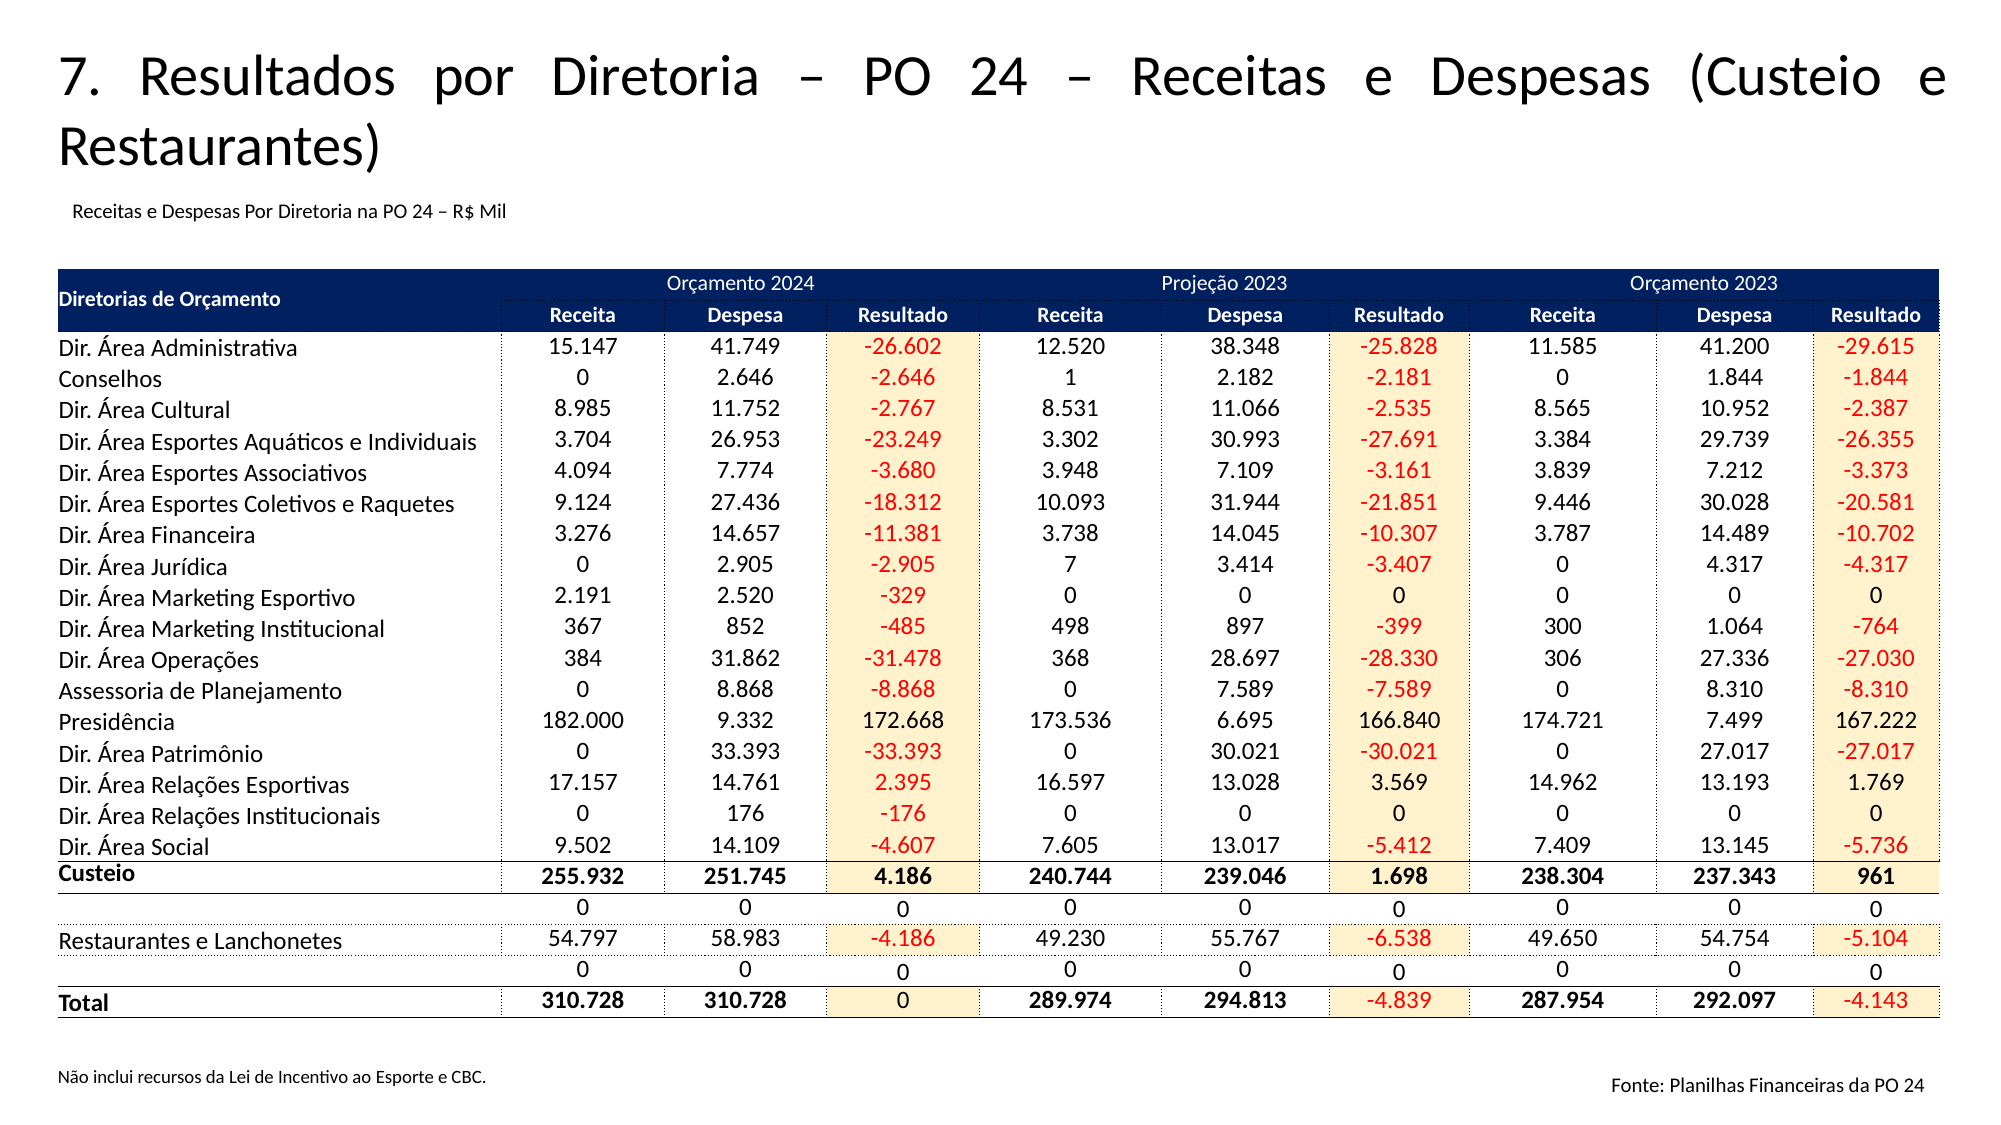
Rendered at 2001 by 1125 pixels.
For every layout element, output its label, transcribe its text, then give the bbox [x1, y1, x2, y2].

table_header Projeção 2023 [980, 269, 1469, 301]
table_cell 0 [502, 737, 664, 768]
table_cell 174.721 [1469, 706, 1656, 737]
table_cell Dir. Área Operações [58, 644, 502, 675]
table_cell 7.109 [1161, 456, 1329, 488]
table_cell -2.535 [1329, 394, 1469, 425]
table_cell 14.109 [664, 831, 827, 861]
table_cell Despesa [1161, 301, 1329, 332]
table_cell -2.387 [1813, 394, 1939, 425]
table_cell -29.615 [1813, 332, 1939, 363]
table_cell 9.502 [502, 831, 664, 861]
table_cell 852 [664, 612, 827, 644]
table_cell 7.605 [980, 831, 1161, 861]
table_cell 0 [502, 955, 664, 986]
table_cell 30.028 [1656, 488, 1813, 519]
table_cell -4.317 [1813, 550, 1939, 581]
table_cell 27.017 [1656, 737, 1813, 768]
table_cell 0 [1329, 581, 1469, 612]
table_cell 0 [827, 987, 980, 1017]
table_cell Dir. Área Relações Esportivas [58, 768, 502, 799]
table_cell 4.317 [1656, 550, 1813, 581]
table_cell -2.905 [827, 550, 980, 581]
table_cell 0 [1161, 799, 1329, 831]
table_cell 49.650 [1469, 924, 1656, 955]
table_cell 0 [980, 581, 1161, 612]
table_cell 0 [502, 799, 664, 831]
table_cell -3.680 [827, 456, 980, 488]
table_cell 11.066 [1161, 394, 1329, 425]
table_cell -399 [1329, 612, 1469, 644]
table_cell Dir. Área Esportes Associativos [58, 456, 502, 488]
table_cell -5.736 [1813, 831, 1939, 861]
table_cell 182.000 [502, 706, 664, 737]
table_cell 0 [980, 737, 1161, 768]
table_cell -27.030 [1813, 644, 1939, 675]
table_cell -31.478 [827, 644, 980, 675]
table_cell -6.538 [1329, 924, 1469, 955]
table_cell 8.310 [1656, 675, 1813, 706]
table_cell 0 [980, 894, 1161, 924]
table_cell 0 [980, 799, 1161, 831]
table_cell -20.581 [1813, 488, 1939, 519]
table_cell 166.840 [1329, 706, 1469, 737]
table_cell 29.739 [1656, 425, 1813, 456]
table_cell 33.393 [664, 737, 827, 768]
table_cell 300 [1469, 612, 1656, 644]
table_cell 10.952 [1656, 394, 1813, 425]
table_cell Dir. Área Esportes Aquáticos e Individuais [58, 425, 502, 456]
table_cell -3.373 [1813, 456, 1939, 488]
table_cell 41.749 [664, 332, 827, 363]
table_cell Dir. Área Marketing Esportivo [58, 581, 502, 612]
table_cell -26.602 [827, 332, 980, 363]
table_cell 3.569 [1329, 768, 1469, 799]
table_cell 1.844 [1656, 363, 1813, 394]
table_cell 292.097 [1656, 987, 1813, 1017]
table_cell 13.017 [1161, 831, 1329, 861]
table_cell 14.657 [664, 519, 827, 550]
table_cell 4.186 [827, 862, 980, 893]
table_cell 1.769 [1813, 768, 1939, 799]
table_cell -3.161 [1329, 456, 1469, 488]
table_cell Despesa [664, 301, 827, 332]
table_cell 498 [980, 612, 1161, 644]
table_cell -26.355 [1813, 425, 1939, 456]
table_cell 237.343 [1656, 862, 1813, 893]
table_cell 7.212 [1656, 456, 1813, 488]
table_cell 0 [1329, 799, 1469, 831]
table_cell -25.828 [1329, 332, 1469, 363]
table_cell -4.143 [1813, 987, 1939, 1017]
table_cell -2.181 [1329, 363, 1469, 394]
table_cell 3.787 [1469, 519, 1656, 550]
table_cell -27.017 [1813, 737, 1939, 768]
table_cell 368 [980, 644, 1161, 675]
table_header Diretorias de Orçamento [58, 269, 502, 332]
table_cell -2.767 [827, 394, 980, 425]
table_cell 0 [1469, 955, 1656, 986]
table_cell 58.983 [664, 924, 827, 955]
table_cell 38.348 [1161, 332, 1329, 363]
table_cell -4.607 [827, 831, 980, 861]
table_cell 1.698 [1329, 862, 1469, 893]
table_cell 27.336 [1656, 644, 1813, 675]
table_cell 3.276 [502, 519, 664, 550]
table_cell -10.702 [1813, 519, 1939, 550]
table_cell 8.565 [1469, 394, 1656, 425]
table_cell Conselhos [58, 363, 502, 394]
table_cell -27.691 [1329, 425, 1469, 456]
table_cell Despesa [1656, 301, 1813, 332]
table_cell 31.944 [1161, 488, 1329, 519]
table_cell 173.536 [980, 706, 1161, 737]
table_cell 0 [827, 955, 980, 986]
table_cell 310.728 [664, 987, 827, 1017]
table_cell Presidência [58, 706, 502, 737]
table_cell 0 [827, 894, 980, 924]
table_cell -21.851 [1329, 488, 1469, 519]
table_cell 30.021 [1161, 737, 1329, 768]
table_cell 0 [1656, 955, 1813, 986]
table_cell 3.738 [980, 519, 1161, 550]
table_cell 0 [502, 363, 664, 394]
table_cell 2.905 [664, 550, 827, 581]
table_cell -1.844 [1813, 363, 1939, 394]
table_cell -3.407 [1329, 550, 1469, 581]
table_cell 0 [1813, 955, 1939, 986]
table_cell Total [58, 987, 502, 1017]
table_cell 0 [1656, 799, 1813, 831]
table_cell Dir. Área Social [58, 831, 502, 861]
table_cell 0 [1469, 363, 1656, 394]
table_cell 306 [1469, 644, 1656, 675]
table_cell 0 [1813, 894, 1939, 924]
table_cell 167.222 [1813, 706, 1939, 737]
table_cell 16.597 [980, 768, 1161, 799]
table_cell Dir. Área Marketing Institucional [58, 612, 502, 644]
table_cell 2.182 [1161, 363, 1329, 394]
table_cell 10.093 [980, 488, 1161, 519]
table_cell 0 [1469, 550, 1656, 581]
table_cell -485 [827, 612, 980, 644]
table_cell 0 [502, 894, 664, 924]
table_cell 14.045 [1161, 519, 1329, 550]
table_cell 384 [502, 644, 664, 675]
table_cell 3.839 [1469, 456, 1656, 488]
table_cell 239.046 [1161, 862, 1329, 893]
text_box Não inclui recursos da Lei de Incentivo ao Esporte e CBC. [43, 1057, 1945, 1095]
table_cell 31.862 [664, 644, 827, 675]
table_cell 17.157 [502, 768, 664, 799]
table_cell Resultado [1813, 301, 1939, 332]
table_cell 54.754 [1656, 924, 1813, 955]
table_cell Dir. Área Relações Institucionais [58, 799, 502, 831]
table_cell 27.436 [664, 488, 827, 519]
table_cell [58, 894, 502, 924]
table_cell 14.962 [1469, 768, 1656, 799]
table_cell 3.948 [980, 456, 1161, 488]
table_cell -30.021 [1329, 737, 1469, 768]
table_cell 0 [1161, 581, 1329, 612]
table_cell 2.520 [664, 581, 827, 612]
table_cell 54.797 [502, 924, 664, 955]
table_header Orçamento 2023 [1469, 269, 1939, 301]
table_cell 0 [1469, 737, 1656, 768]
text_box 7. Resultados por Diretoria – PO 24 – Receitas e Despesas (Custeio e Restaurantes) [43, 30, 1964, 185]
table_cell -5.104 [1813, 924, 1939, 955]
table_cell Resultado [1329, 301, 1469, 332]
table_cell -5.412 [1329, 831, 1469, 861]
table_cell Restaurantes e Lanchonetes [58, 924, 502, 955]
table_cell 0 [980, 675, 1161, 706]
table_cell 0 [1813, 799, 1939, 831]
table_cell -11.381 [827, 519, 980, 550]
table_cell 0 [980, 955, 1161, 986]
table_cell 14.489 [1656, 519, 1813, 550]
table_cell Custeio [58, 862, 502, 893]
table_cell 0 [1469, 675, 1656, 706]
table_cell -329 [827, 581, 980, 612]
table_cell 0 [1656, 894, 1813, 924]
table_cell 0 [1469, 581, 1656, 612]
table_cell 367 [502, 612, 664, 644]
table_cell 3.704 [502, 425, 664, 456]
table_cell 7.774 [664, 456, 827, 488]
table_cell 13.028 [1161, 768, 1329, 799]
table_cell 0 [502, 550, 664, 581]
table_cell 3.414 [1161, 550, 1329, 581]
table_cell Dir. Área Cultural [58, 394, 502, 425]
table_cell Assessoria de Planejamento [58, 675, 502, 706]
table_cell 1.064 [1656, 612, 1813, 644]
table_cell -33.393 [827, 737, 980, 768]
table_cell 41.200 [1656, 332, 1813, 363]
table_cell 0 [1813, 581, 1939, 612]
table_cell 0 [502, 675, 664, 706]
table_cell 9.332 [664, 706, 827, 737]
table_cell 0 [1161, 955, 1329, 986]
table_cell 2.646 [664, 363, 827, 394]
table_cell 2.191 [502, 581, 664, 612]
table_cell Dir. Área Esportes Coletivos e Raquetes [58, 488, 502, 519]
table_cell 3.302 [980, 425, 1161, 456]
table_cell 4.094 [502, 456, 664, 488]
table_cell 8.868 [664, 675, 827, 706]
table_cell Receita [502, 301, 664, 332]
table_cell 2.395 [827, 768, 980, 799]
table_cell 287.954 [1469, 987, 1656, 1017]
table_cell 49.230 [980, 924, 1161, 955]
table_cell 0 [1656, 581, 1813, 612]
table_cell 961 [1813, 862, 1939, 893]
table_cell 240.744 [980, 862, 1161, 893]
table_cell 0 [1329, 955, 1469, 986]
table_cell -28.330 [1329, 644, 1469, 675]
table_cell 8.531 [980, 394, 1161, 425]
table_cell 11.752 [664, 394, 827, 425]
table_cell -23.249 [827, 425, 980, 456]
table_cell 3.384 [1469, 425, 1656, 456]
table_cell 251.745 [664, 862, 827, 893]
table_cell 14.761 [664, 768, 827, 799]
table_cell -764 [1813, 612, 1939, 644]
table_cell 0 [1469, 799, 1656, 831]
table_cell -8.310 [1813, 675, 1939, 706]
table_cell Dir. Área Financeira [58, 519, 502, 550]
table_cell 7.409 [1469, 831, 1656, 861]
table_cell 9.124 [502, 488, 664, 519]
table_cell 255.932 [502, 862, 664, 893]
table_cell Receita [1469, 301, 1656, 332]
table_cell 12.520 [980, 332, 1161, 363]
table_cell Dir. Área Patrimônio [58, 737, 502, 768]
table_cell 8.985 [502, 394, 664, 425]
text_box Receitas e Despesas Por Diretoria na PO 24 – R$ Mil [57, 190, 550, 230]
table_cell 172.668 [827, 706, 980, 737]
table_cell -176 [827, 799, 980, 831]
table_cell 0 [1329, 894, 1469, 924]
table_cell 28.697 [1161, 644, 1329, 675]
table_cell -18.312 [827, 488, 980, 519]
text_box Fonte: Planilhas Financeiras da PO 24 [1596, 1064, 1974, 1105]
table_cell 294.813 [1161, 987, 1329, 1017]
table_cell 13.145 [1656, 831, 1813, 861]
table_cell -8.868 [827, 675, 980, 706]
table_cell -2.646 [827, 363, 980, 394]
table_cell Dir. Área Jurídica [58, 550, 502, 581]
table_cell Receita [980, 301, 1161, 332]
table_cell 9.446 [1469, 488, 1656, 519]
table_cell 0 [664, 955, 827, 986]
table_cell 7.589 [1161, 675, 1329, 706]
table_cell 238.304 [1469, 862, 1656, 893]
table_cell 13.193 [1656, 768, 1813, 799]
table_cell 15.147 [502, 332, 664, 363]
table_cell -4.186 [827, 924, 980, 955]
table_cell 26.953 [664, 425, 827, 456]
table_cell 1 [980, 363, 1161, 394]
table_cell Dir. Área Administrativa [58, 332, 502, 363]
table_cell 30.993 [1161, 425, 1329, 456]
table_cell [58, 955, 502, 986]
table_cell 7 [980, 550, 1161, 581]
table_cell 310.728 [502, 987, 664, 1017]
table_cell 6.695 [1161, 706, 1329, 737]
table_cell -4.839 [1329, 987, 1469, 1017]
table_cell -7.589 [1329, 675, 1469, 706]
table_cell 176 [664, 799, 827, 831]
table_cell 11.585 [1469, 332, 1656, 363]
table_cell -10.307 [1329, 519, 1469, 550]
table_header Orçamento 2024 [502, 269, 980, 301]
table_cell Resultado [827, 301, 980, 332]
table_cell 289.974 [980, 987, 1161, 1017]
table_cell 897 [1161, 612, 1329, 644]
table_cell 0 [1469, 894, 1656, 924]
table_cell 0 [664, 894, 827, 924]
table_cell 7.499 [1656, 706, 1813, 737]
table_cell 55.767 [1161, 924, 1329, 955]
table_cell 0 [1161, 894, 1329, 924]
